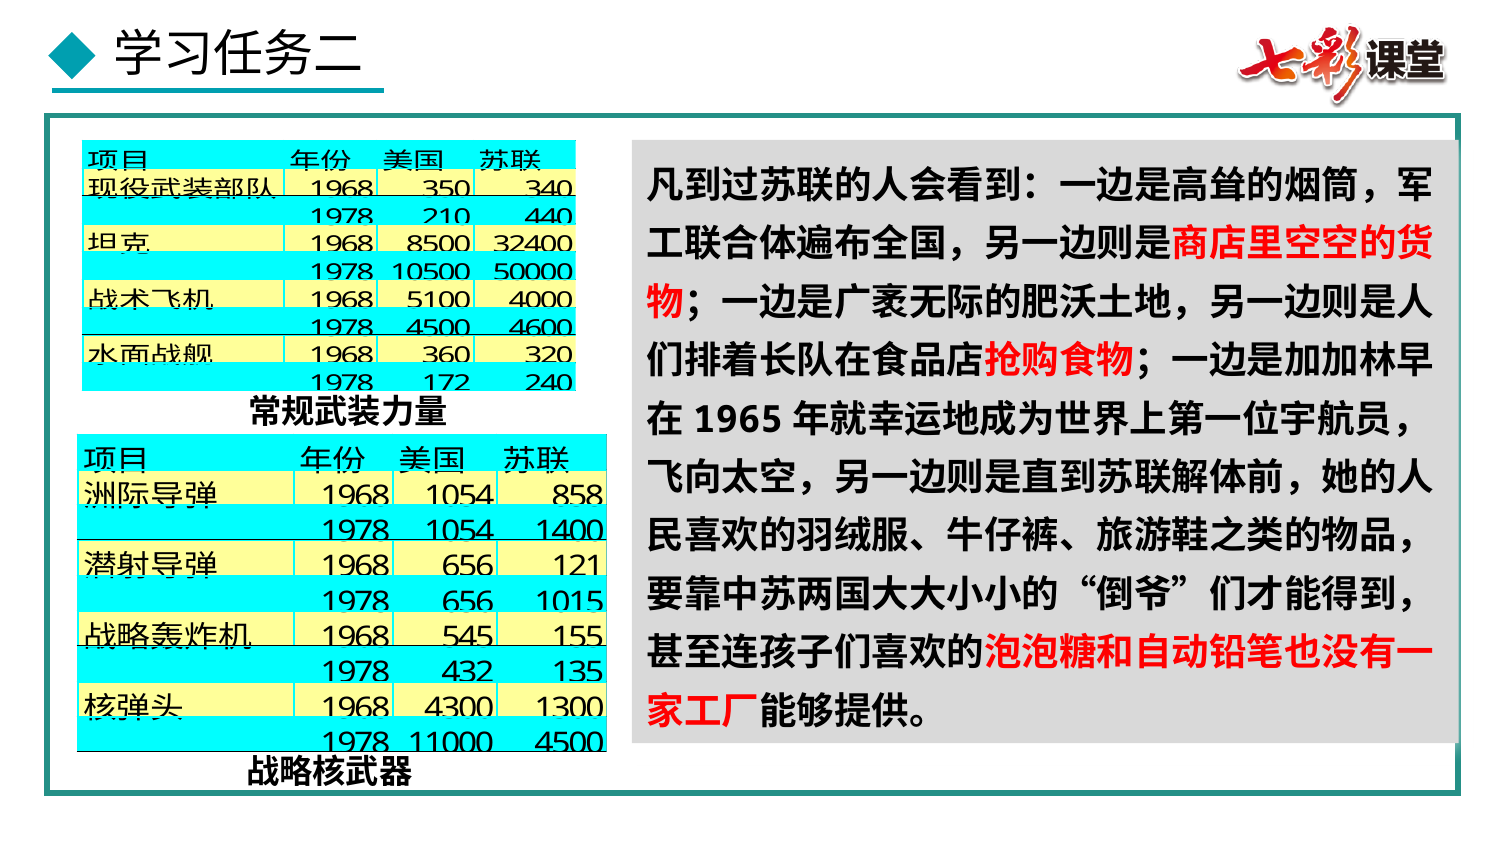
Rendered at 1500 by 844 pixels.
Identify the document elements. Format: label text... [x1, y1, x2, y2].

text_box 常规武装力量 [230, 393, 466, 433]
picture [1234, 20, 1451, 108]
text_box 凡到过苏联的人会看到：一边是高耸的烟筒，军工联合体遍布全国，另一边则是商店里空空的货物；一边是广袤无际的肥沃土地，另一边则是人们排着长队在食品店抢购食物；一边是加加林早在1965年就幸运地成为世界上第一位宇航员，飞向太空，另一边则是直到苏联解体前，她的人民喜欢的羽绒服、牛仔裤、旅游鞋之类的物品，要靠中苏两国大大小小的“倒爷”们才能得到，甚至连孩子们喜欢的泡泡糖和自动铅笔也没有一家工厂能够提供。 [631, 139, 1460, 744]
text_box 战略核武器 [229, 754, 430, 794]
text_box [81, 139, 579, 393]
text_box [76, 433, 610, 754]
